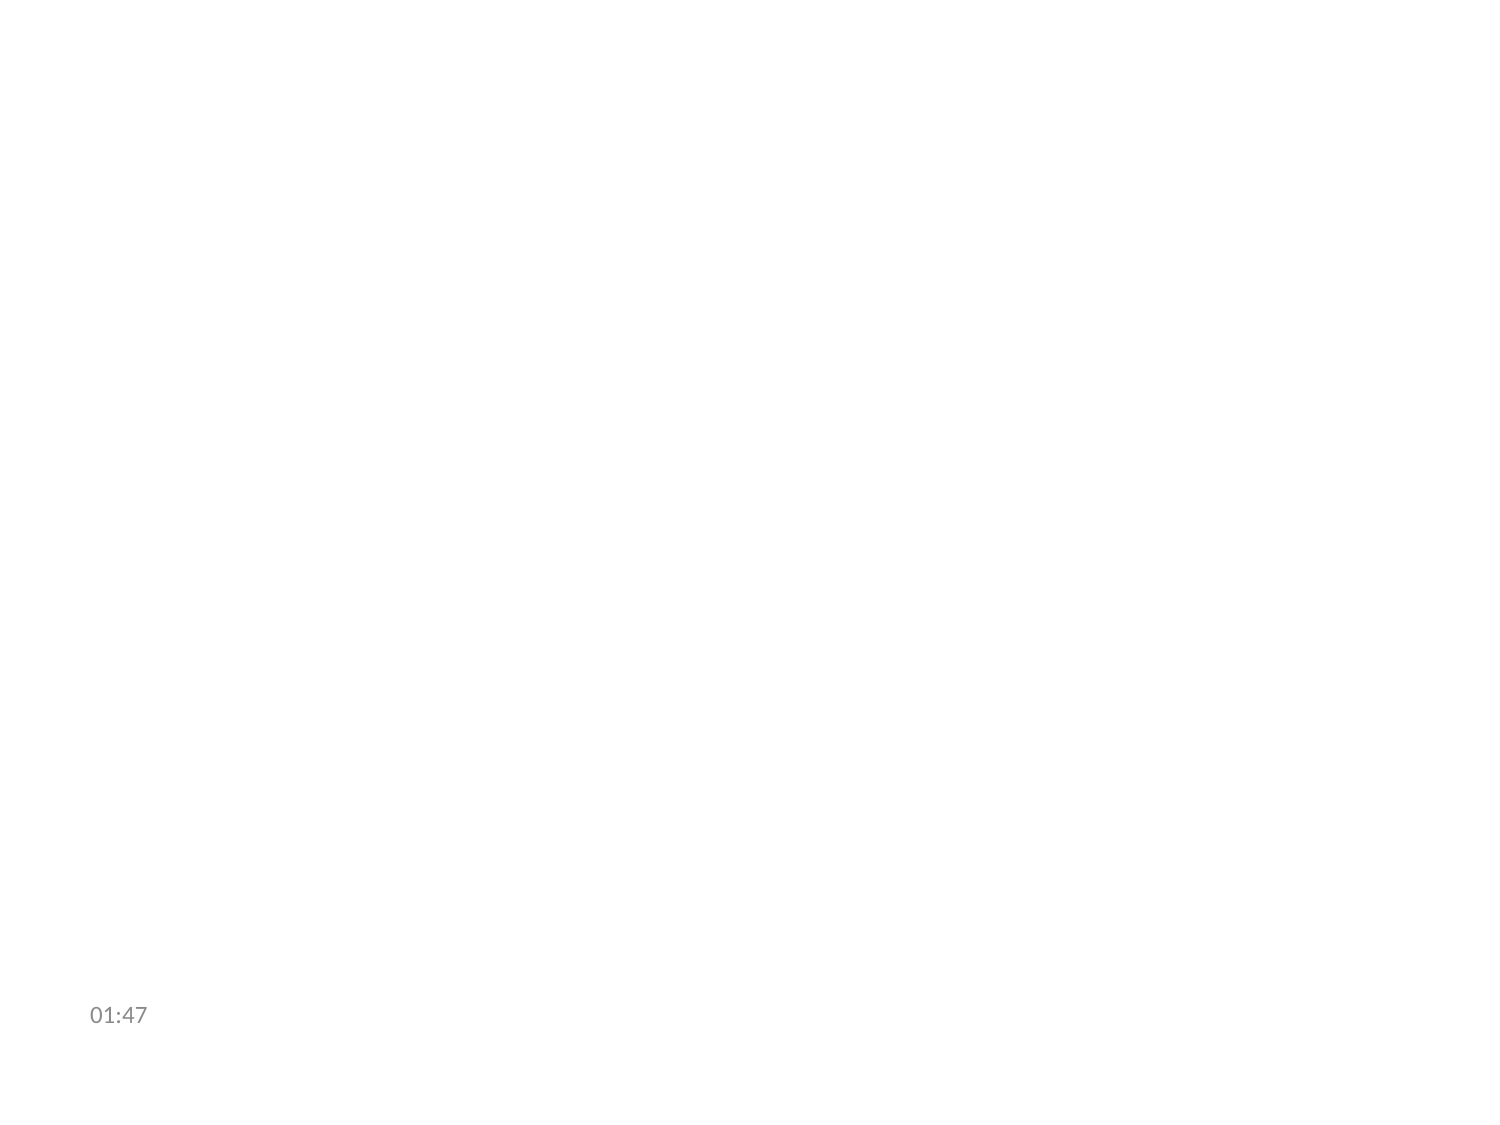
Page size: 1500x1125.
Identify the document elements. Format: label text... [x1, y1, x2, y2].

text_box 15:35 [75, 983, 425, 1044]
